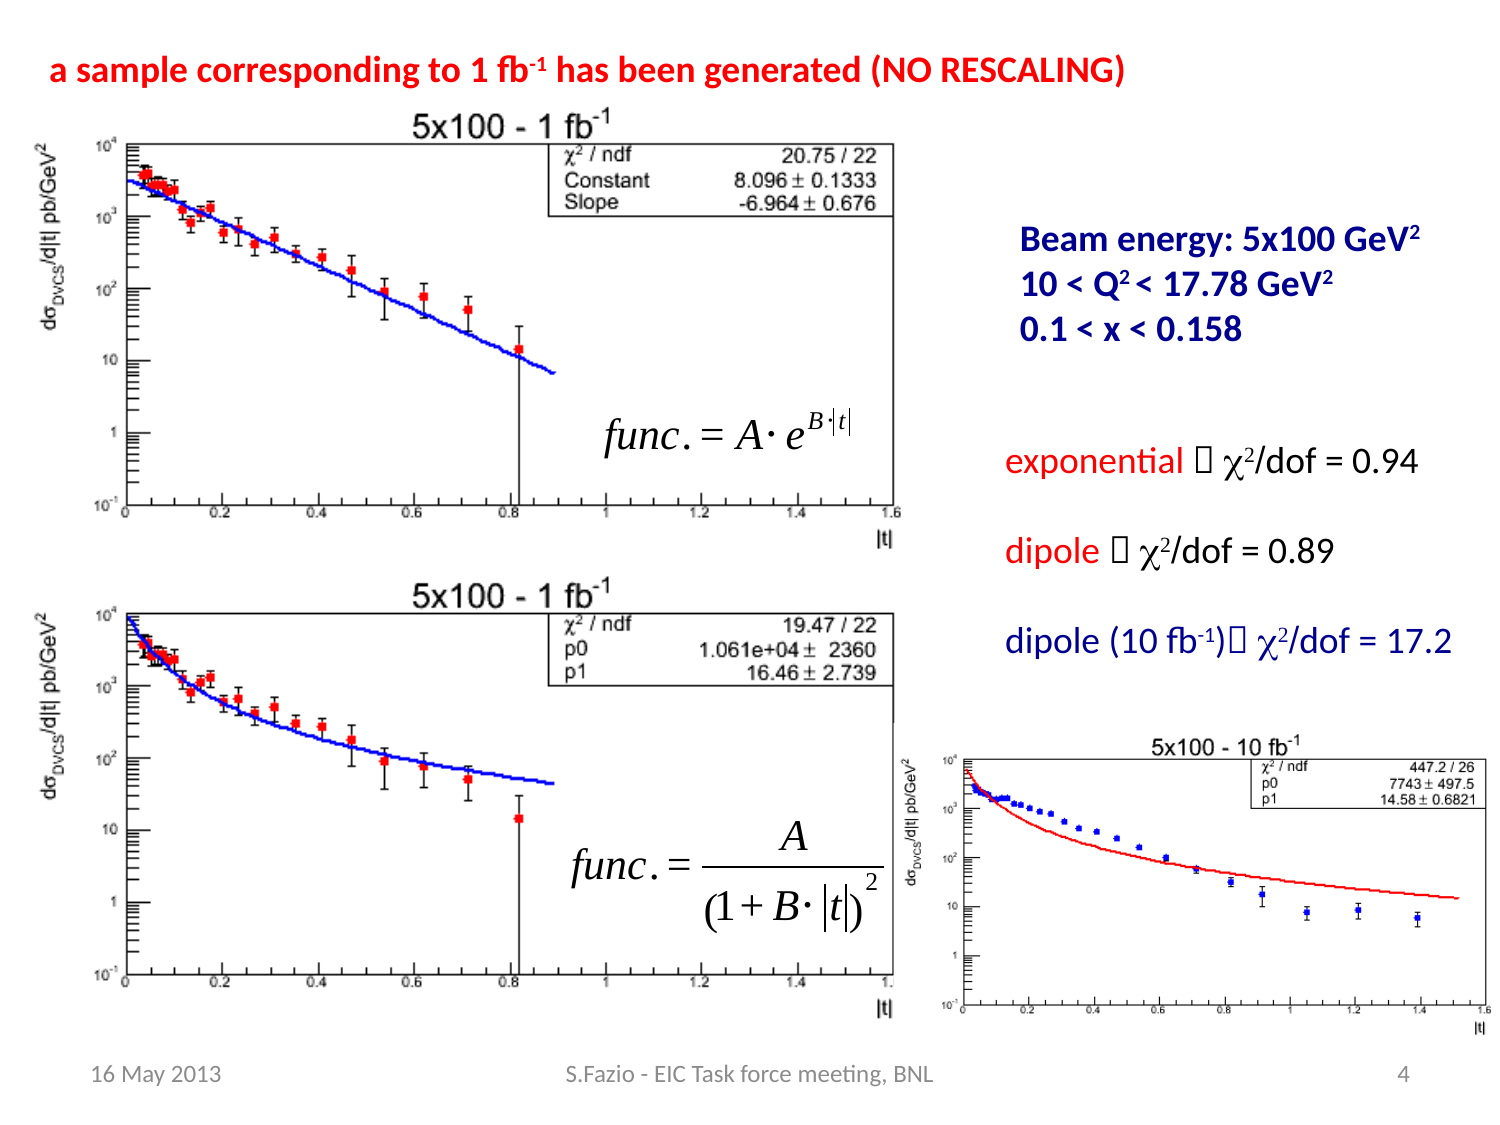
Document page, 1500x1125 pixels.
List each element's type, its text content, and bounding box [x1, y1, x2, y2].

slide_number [75, 1042, 425, 1103]
slide_number 4 [1074, 1052, 1425, 1103]
picture [893, 723, 1500, 1043]
text_box a sample corresponding to 1 fb-1 has been generated (NO RESCALING) [34, 37, 1142, 98]
text_box Beam energy: 5x100 GeV2 10 < Q2 < 17.78 GeV2 0.1 < x < 0.158 [1007, 206, 1436, 356]
text_box exponential  c2/dof = 0.94 dipole  c2/dof = 0.89 dipole (10 fb-1) c2/dof = 17.2 [1007, 429, 1468, 714]
footer S.Fazio - EIC Task force meeting, BNL [512, 1042, 988, 1103]
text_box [23, 91, 1001, 1030]
